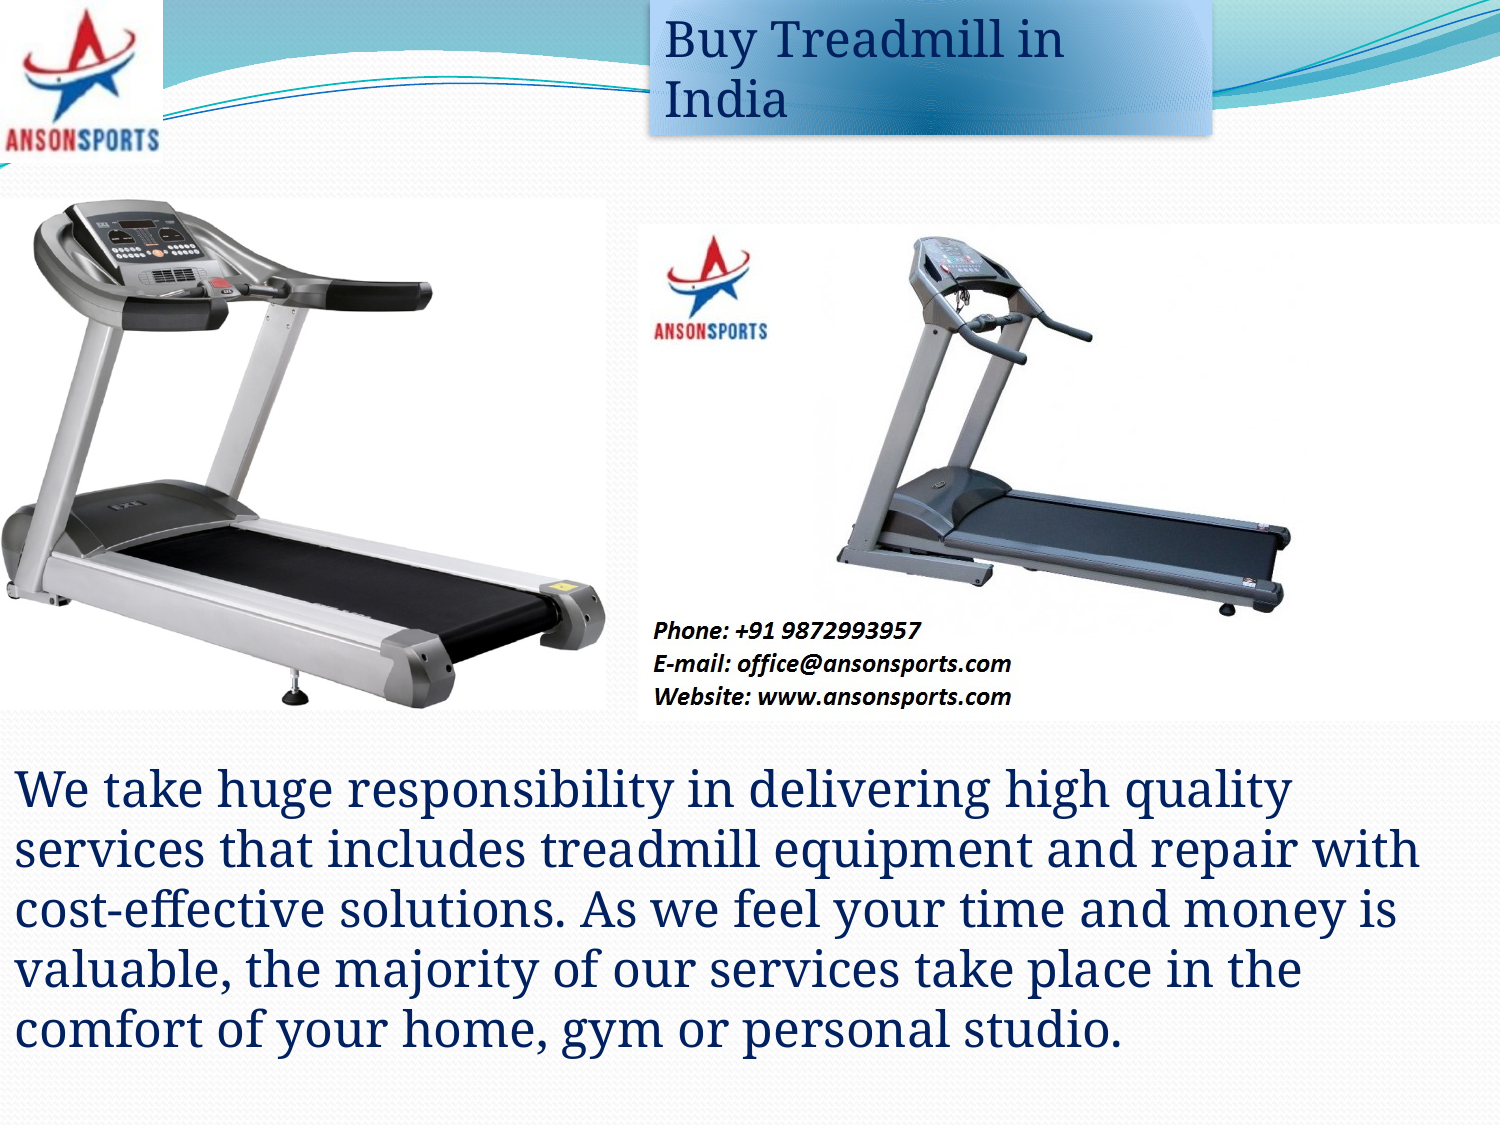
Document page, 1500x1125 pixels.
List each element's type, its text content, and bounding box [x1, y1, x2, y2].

picture [0, 0, 163, 163]
text_box We take huge responsibility in delivering high quality services that includes treadmill equipment and repair with cost-effective solutions. As we feel your time and money is valuable, the majority of our services take place in the comfort of your home, gym or personal studio. [0, 749, 1500, 1065]
text_box Buy Treadmill in India [650, 0, 1213, 135]
picture [638, 224, 1500, 722]
picture [0, 199, 606, 709]
